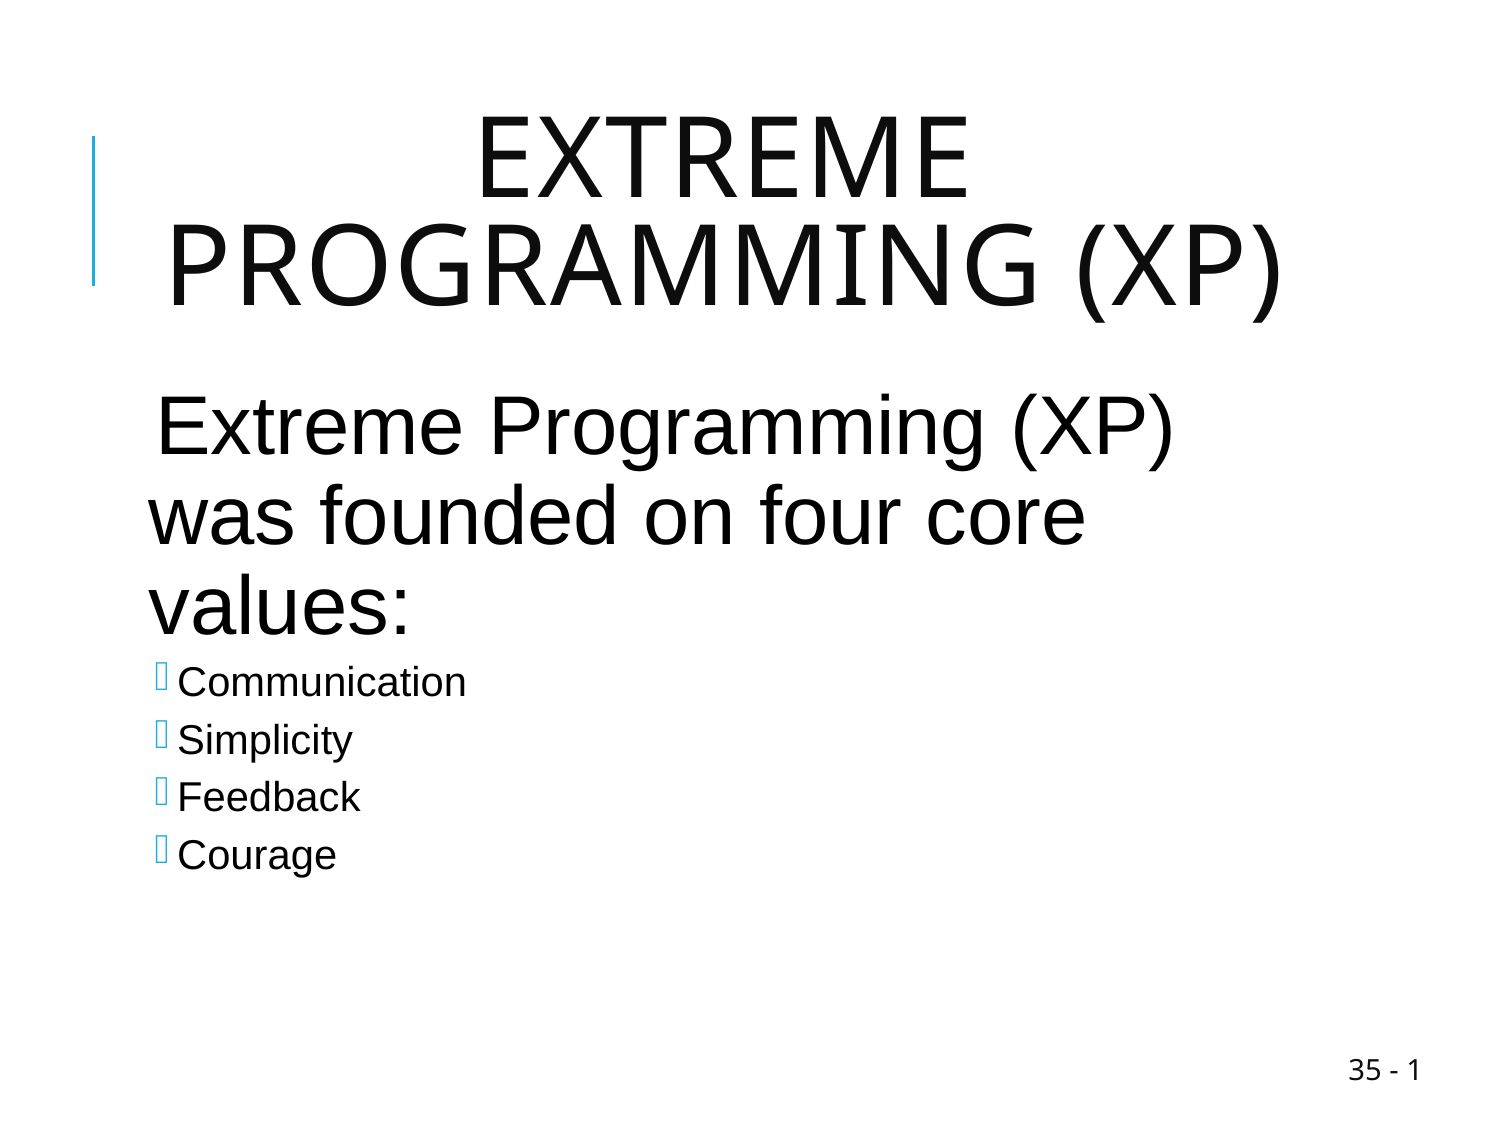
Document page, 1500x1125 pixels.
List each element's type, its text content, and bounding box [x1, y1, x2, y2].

list Extreme Programming (XP) was founded on four core values: Communication Simplicity Feedback Courage [126, 375, 1322, 1035]
title Extreme Programming (XP) [126, 96, 1322, 342]
slide_number 1 - 35 [1333, 1061, 1454, 1107]
